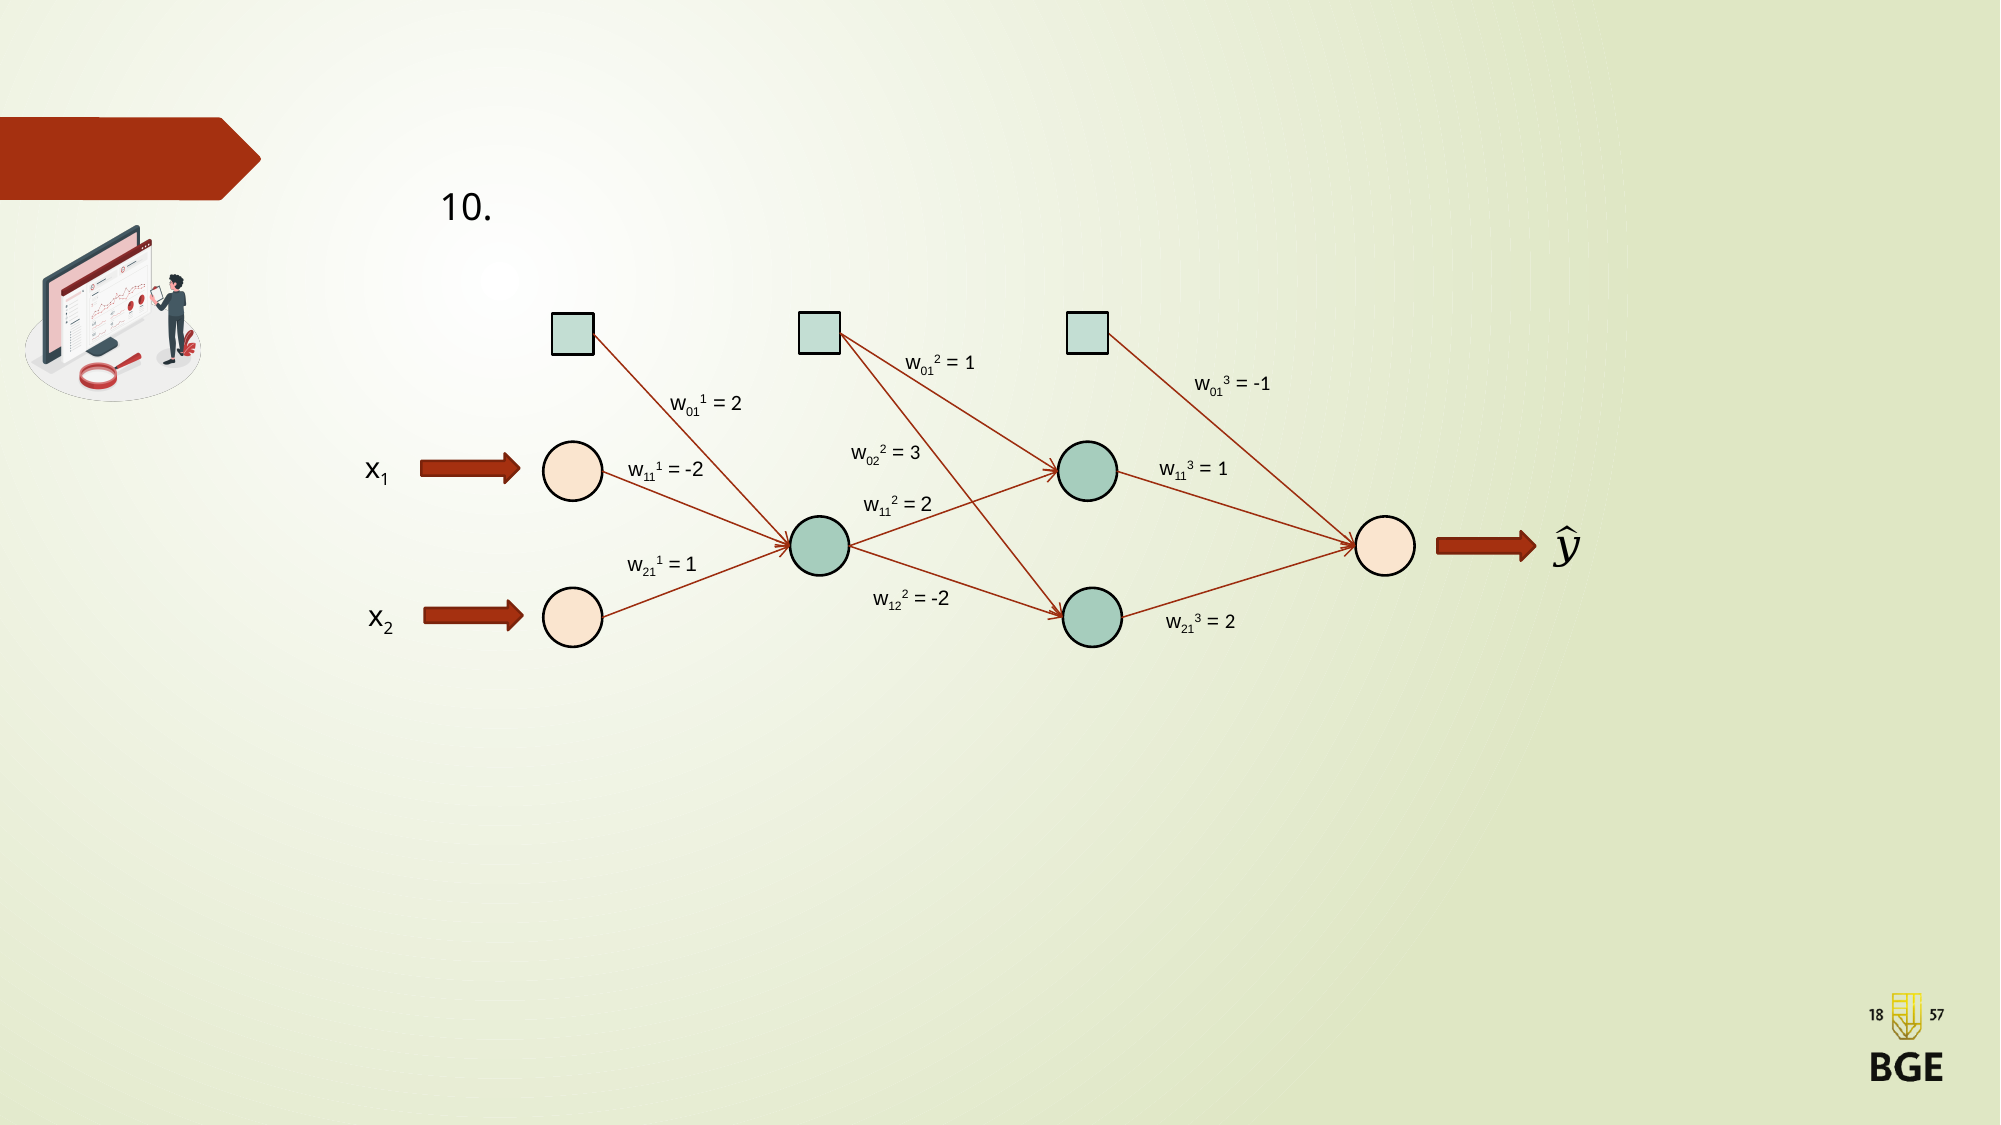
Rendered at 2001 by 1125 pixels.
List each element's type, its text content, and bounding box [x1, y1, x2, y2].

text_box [349, 312, 1585, 648]
picture [17, 217, 208, 408]
picture [1853, 984, 1958, 1090]
text_box 10. [424, 175, 508, 236]
